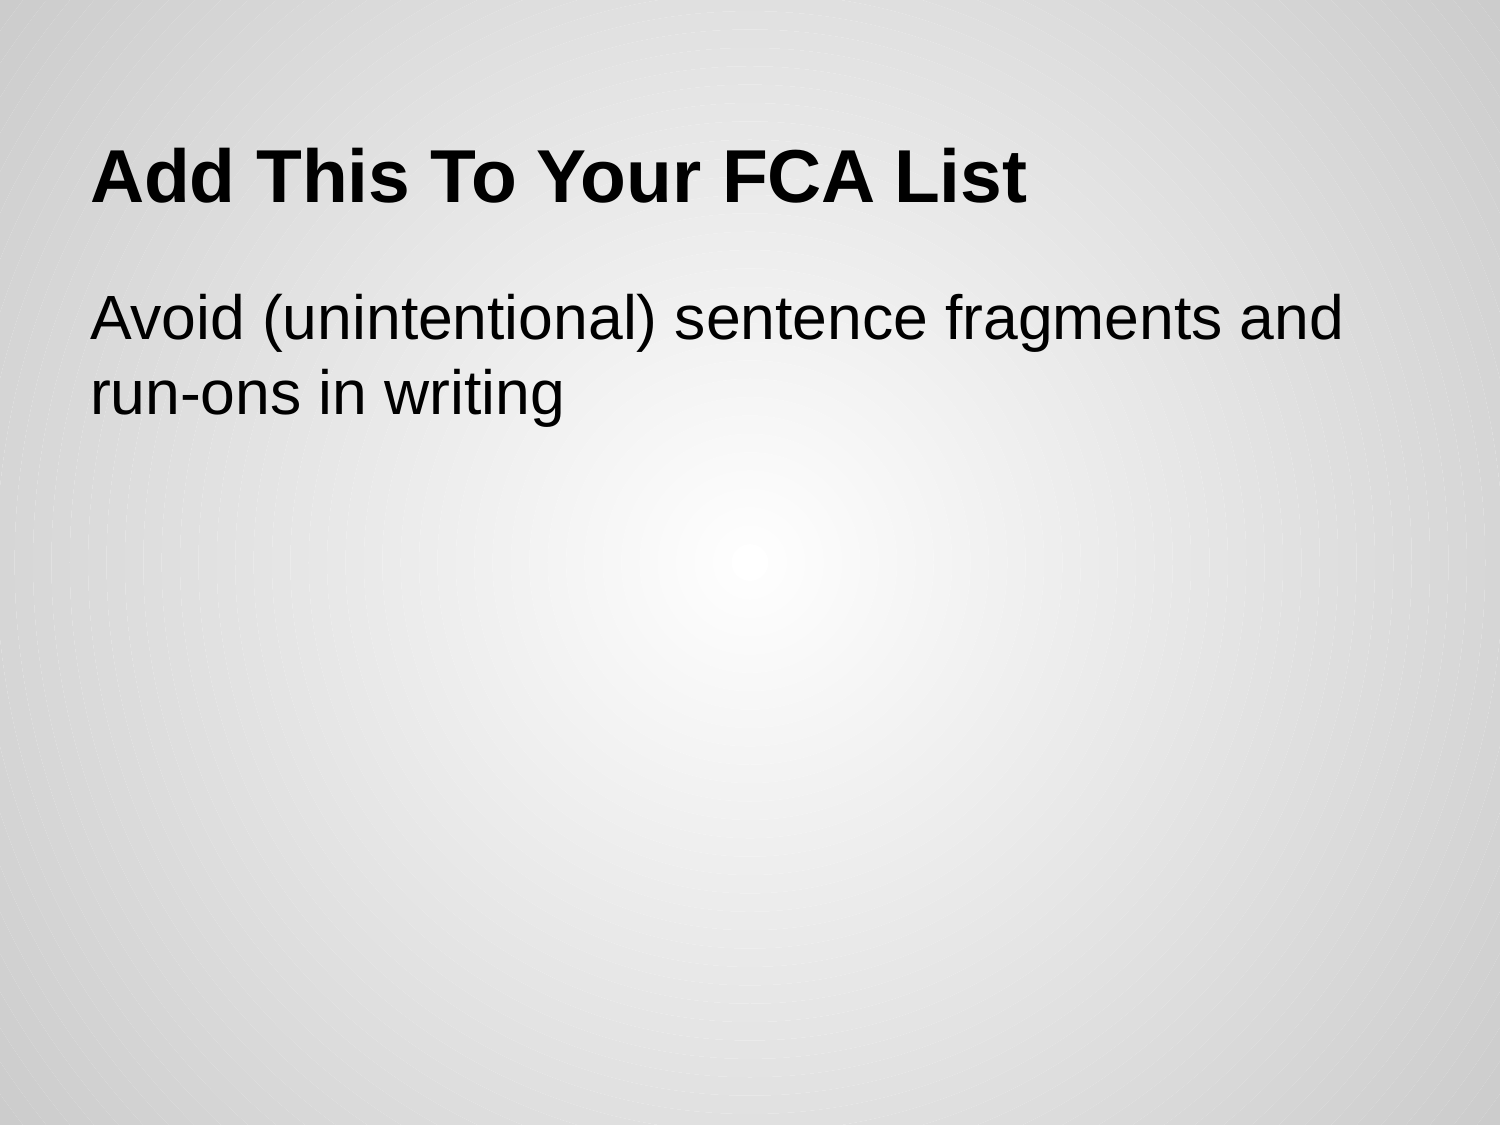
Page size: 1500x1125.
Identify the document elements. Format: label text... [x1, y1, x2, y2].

list Avoid (unintentional) sentence fragments and run-ons in writing [75, 262, 1425, 1078]
title Add This To Your FCA List [75, 45, 1425, 233]
